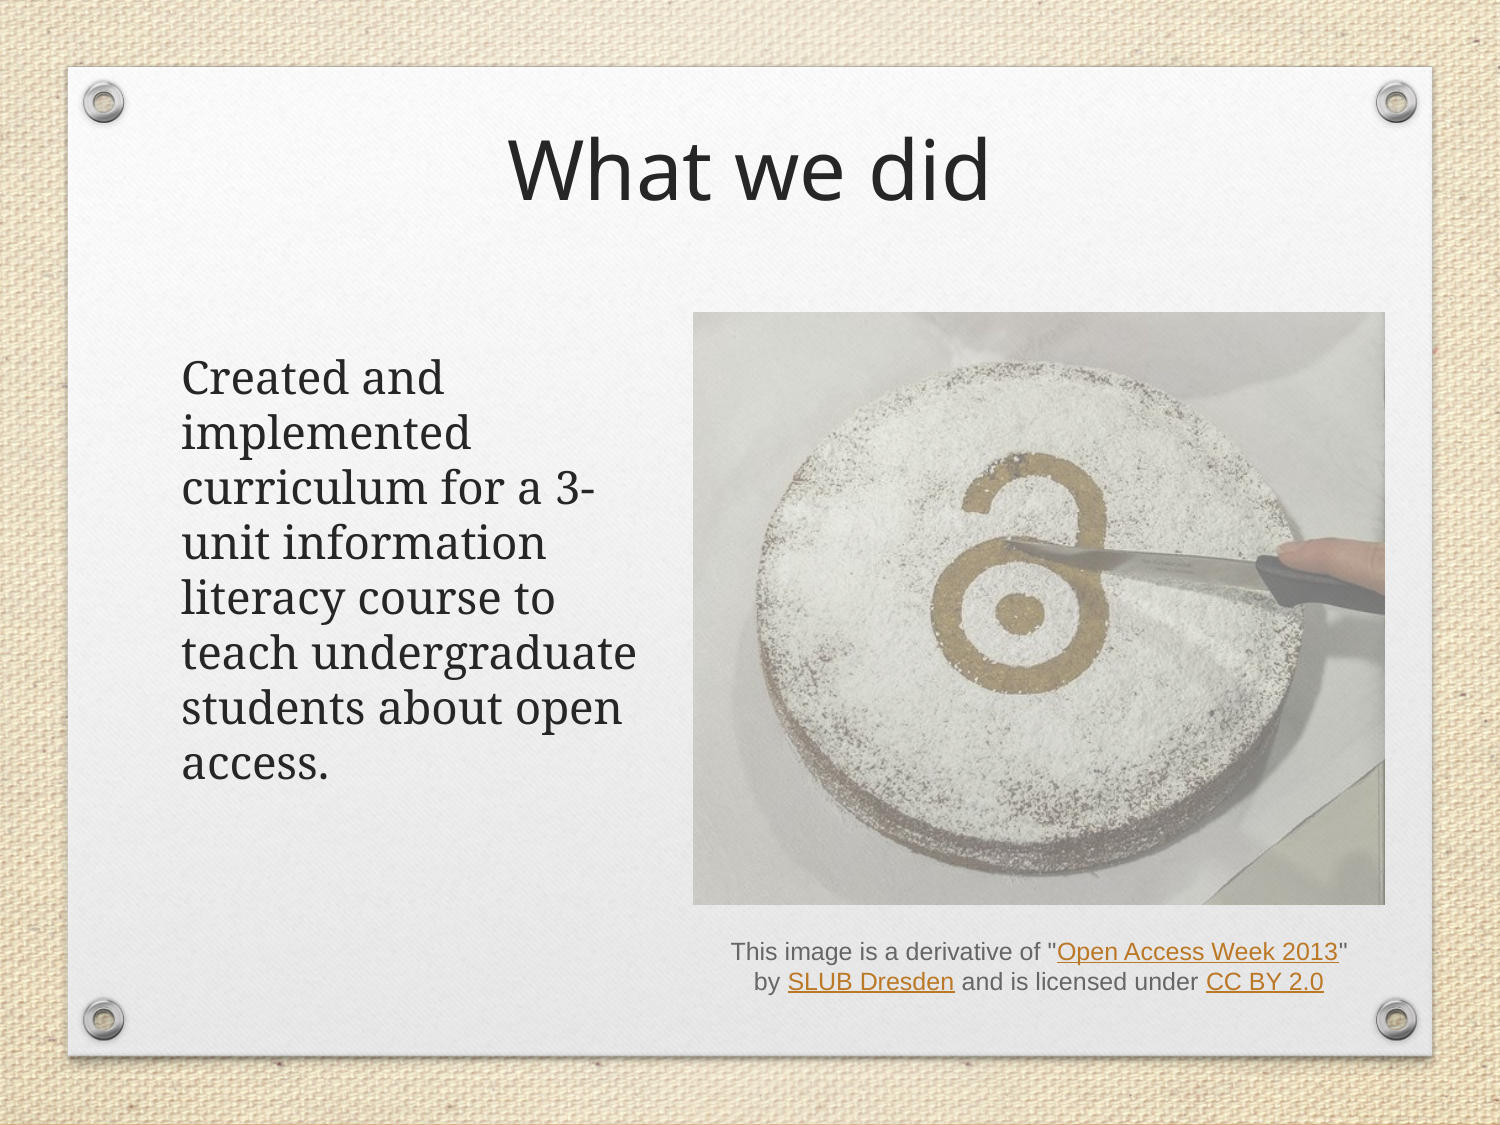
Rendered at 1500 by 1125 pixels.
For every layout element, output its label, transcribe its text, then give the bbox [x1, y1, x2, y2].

text_box This image is a derivative of "Open Access Week 2013" by SLUB Dresden and is licensed under CC BY 2.0 [712, 920, 1366, 959]
picture [0, 0, 1500, 1125]
title What we did [75, 45, 1425, 233]
list Created and implemented curriculum for a 3-unit information literacy course to teach undergraduate students about open access. [119, 333, 665, 1038]
